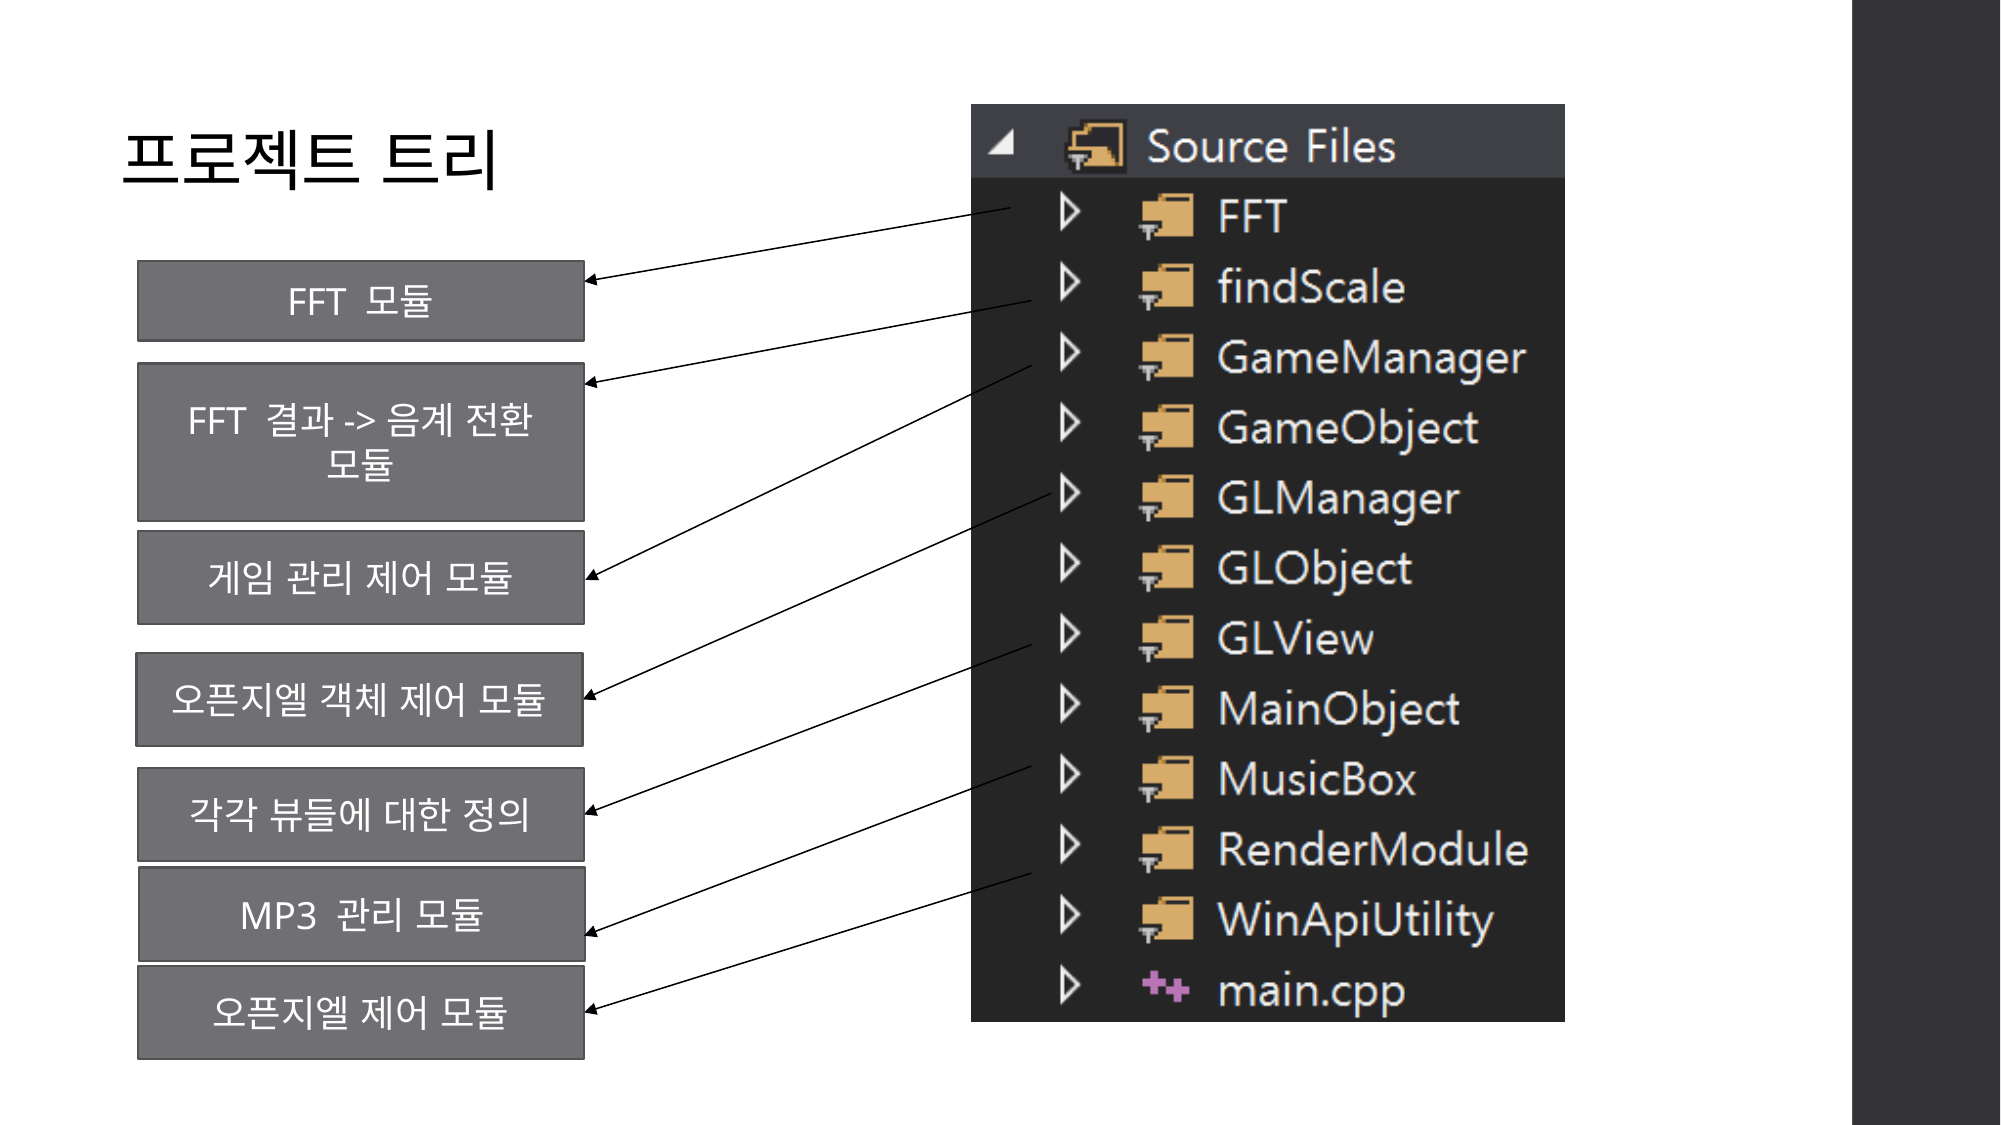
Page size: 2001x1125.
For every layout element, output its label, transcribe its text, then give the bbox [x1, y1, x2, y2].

text_box MP3 관리 모듈 [138, 866, 576, 962]
text_box 오픈지엘 제어 모듈 [137, 965, 585, 1060]
text_box FFT 결과->음계 전환 모듈 [137, 362, 578, 522]
text_box 각각 뷰들에 대한 정의 [137, 767, 576, 862]
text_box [583, 707, 1032, 762]
text_box [1851, 0, 2000, 1125]
picture [971, 104, 1565, 1022]
title 프로젝트 트리 [105, 104, 711, 208]
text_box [582, 492, 1052, 700]
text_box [583, 300, 1032, 361]
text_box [583, 207, 1011, 282]
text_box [583, 765, 1032, 936]
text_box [584, 365, 1032, 488]
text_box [583, 945, 1032, 1013]
text_box 오픈지엘 객체 제어 모듈 [135, 652, 576, 747]
text_box 게임 관리 제어 모듈 [137, 530, 575, 625]
text_box FFT 모듈 [137, 260, 585, 342]
